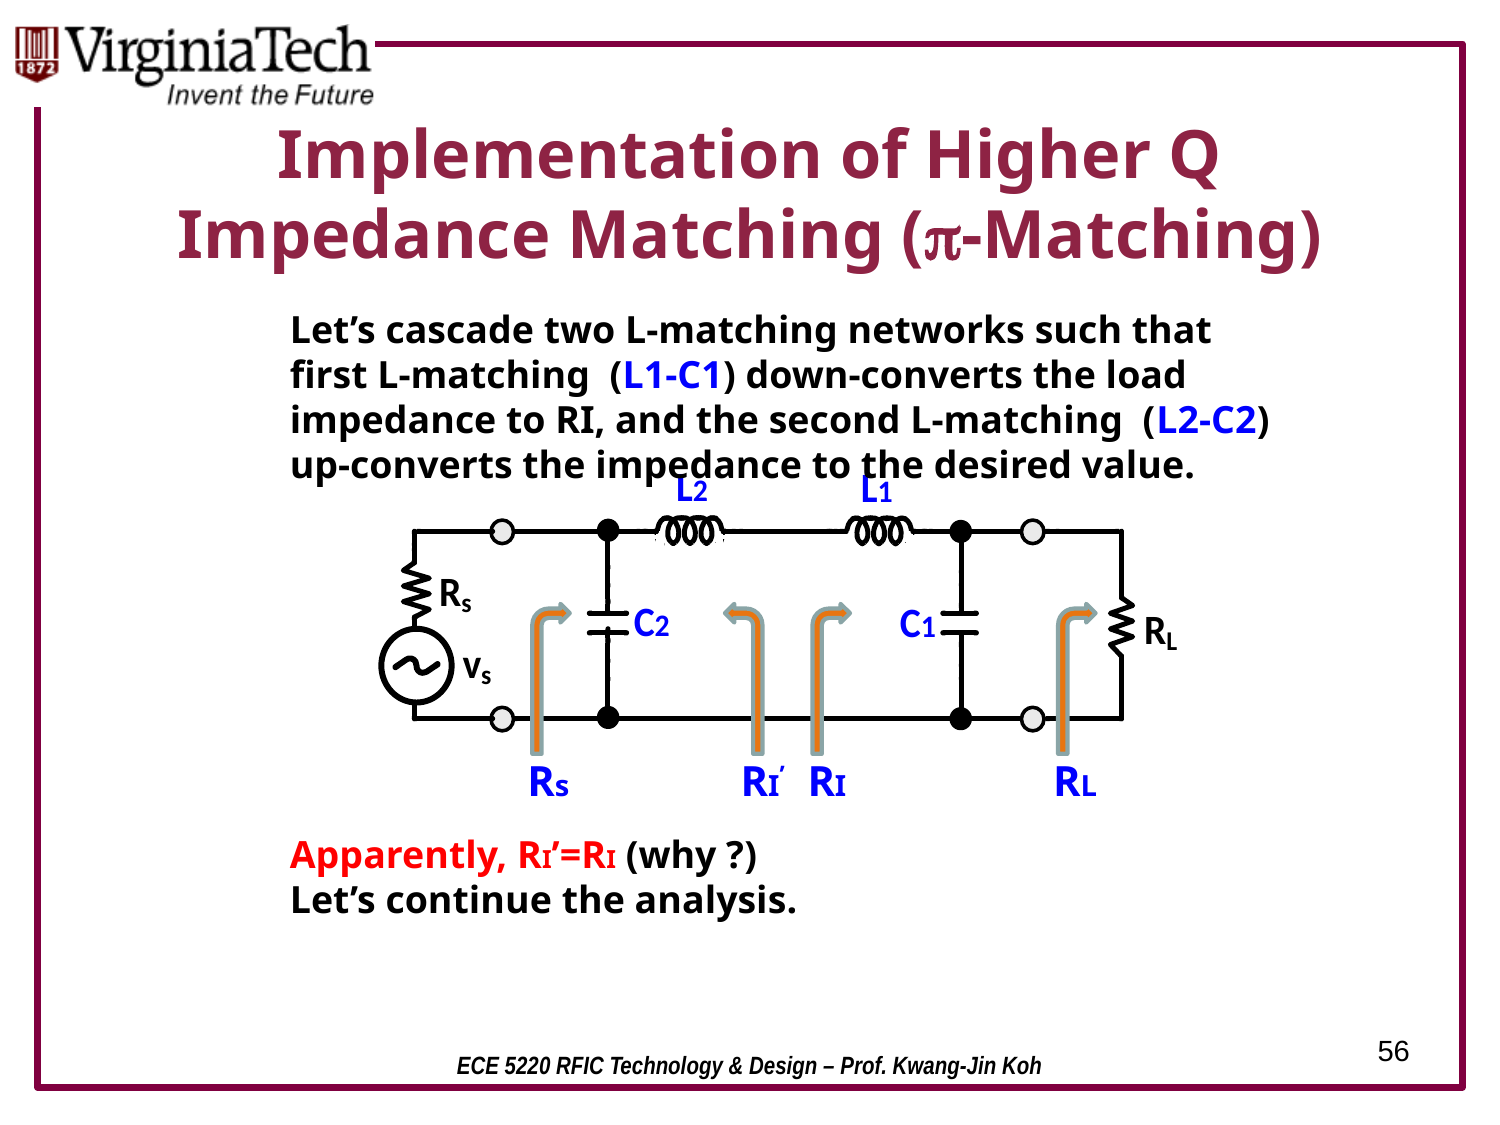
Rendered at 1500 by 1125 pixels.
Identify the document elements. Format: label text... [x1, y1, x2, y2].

text_box Let’s cascade two L-matching networks such that first L-matching (L1-C1) down-converts the load impedance to RI, and the second L-matching (L2-C2) up-converts the impedance to the desired value. [275, 298, 1300, 494]
text_box Apparently, RI’=RI (why ?) Let’s continue the analysis. [275, 823, 1300, 929]
text_box RI’ [725, 751, 800, 812]
slide_number 56 [1074, 1024, 1425, 1103]
text_box Rs [512, 751, 587, 812]
text_box RI [800, 751, 867, 812]
text_box RL [1038, 751, 1113, 812]
title Implementation of Higher Q Impedance Matching (p-Matching) [75, 104, 1425, 275]
picture [15, 24, 375, 107]
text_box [369, 453, 1226, 743]
